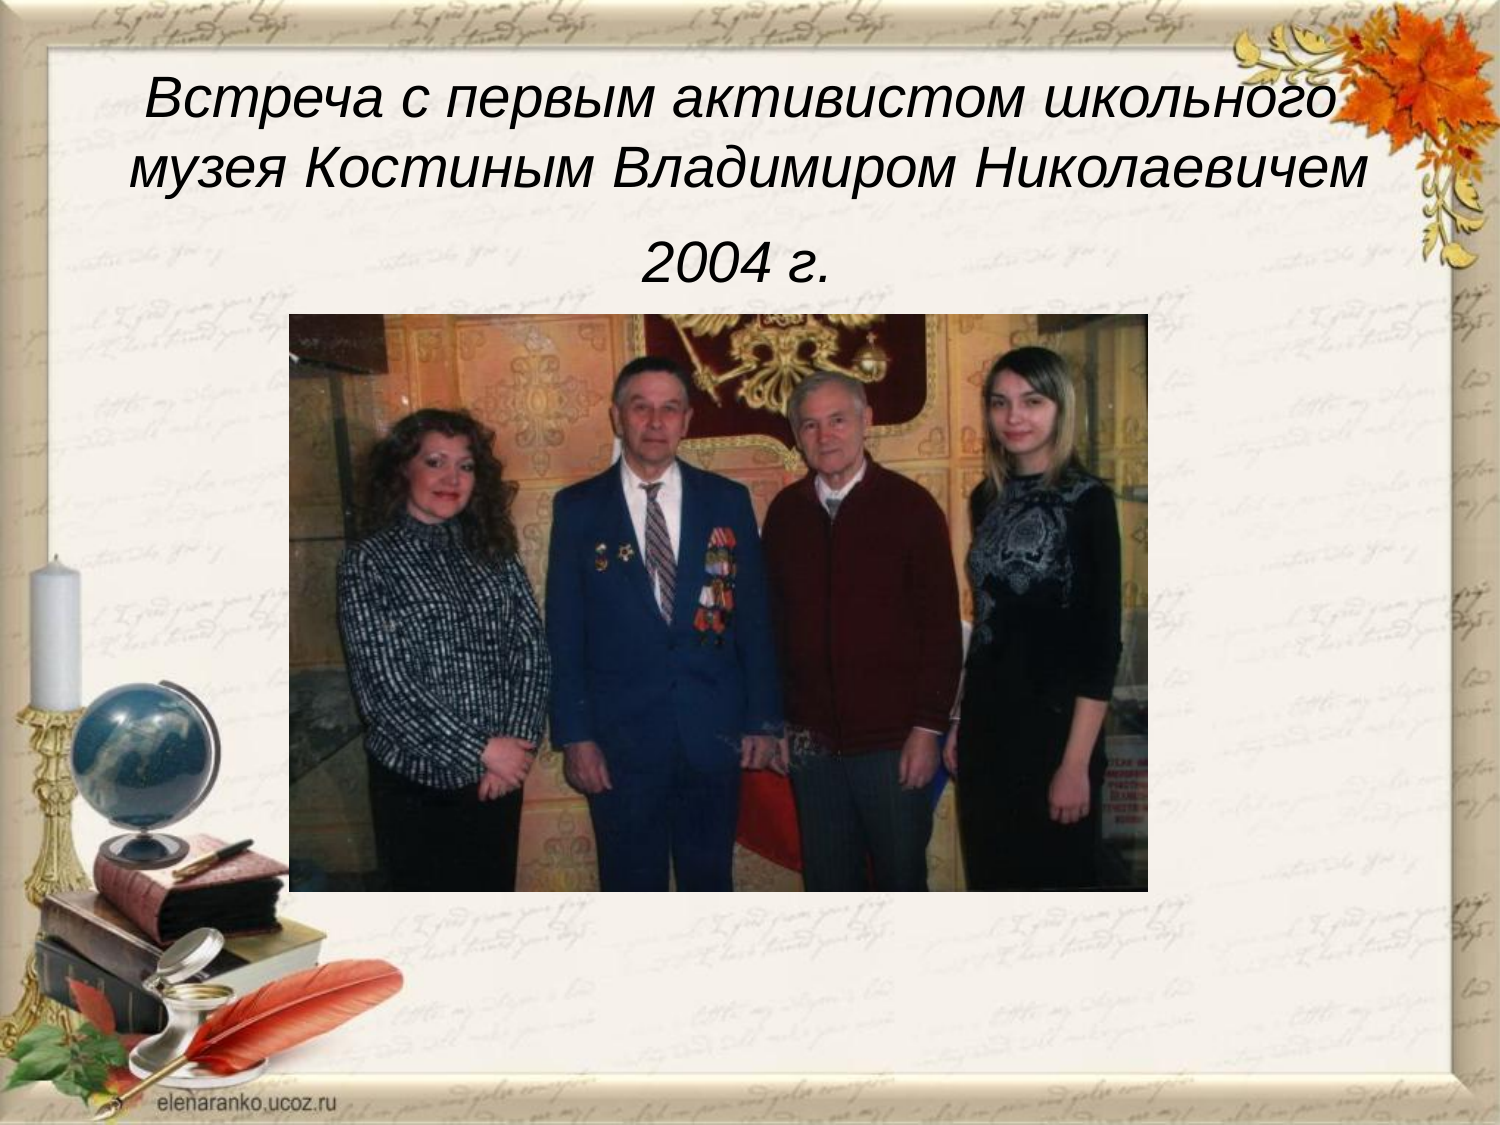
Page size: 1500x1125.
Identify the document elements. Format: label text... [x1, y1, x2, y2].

picture [0, 0, 1500, 1125]
title Встреча с первым активистом школьного музея Костиным Владимиром Николаевичем 2004 г. [74, 44, 1426, 233]
